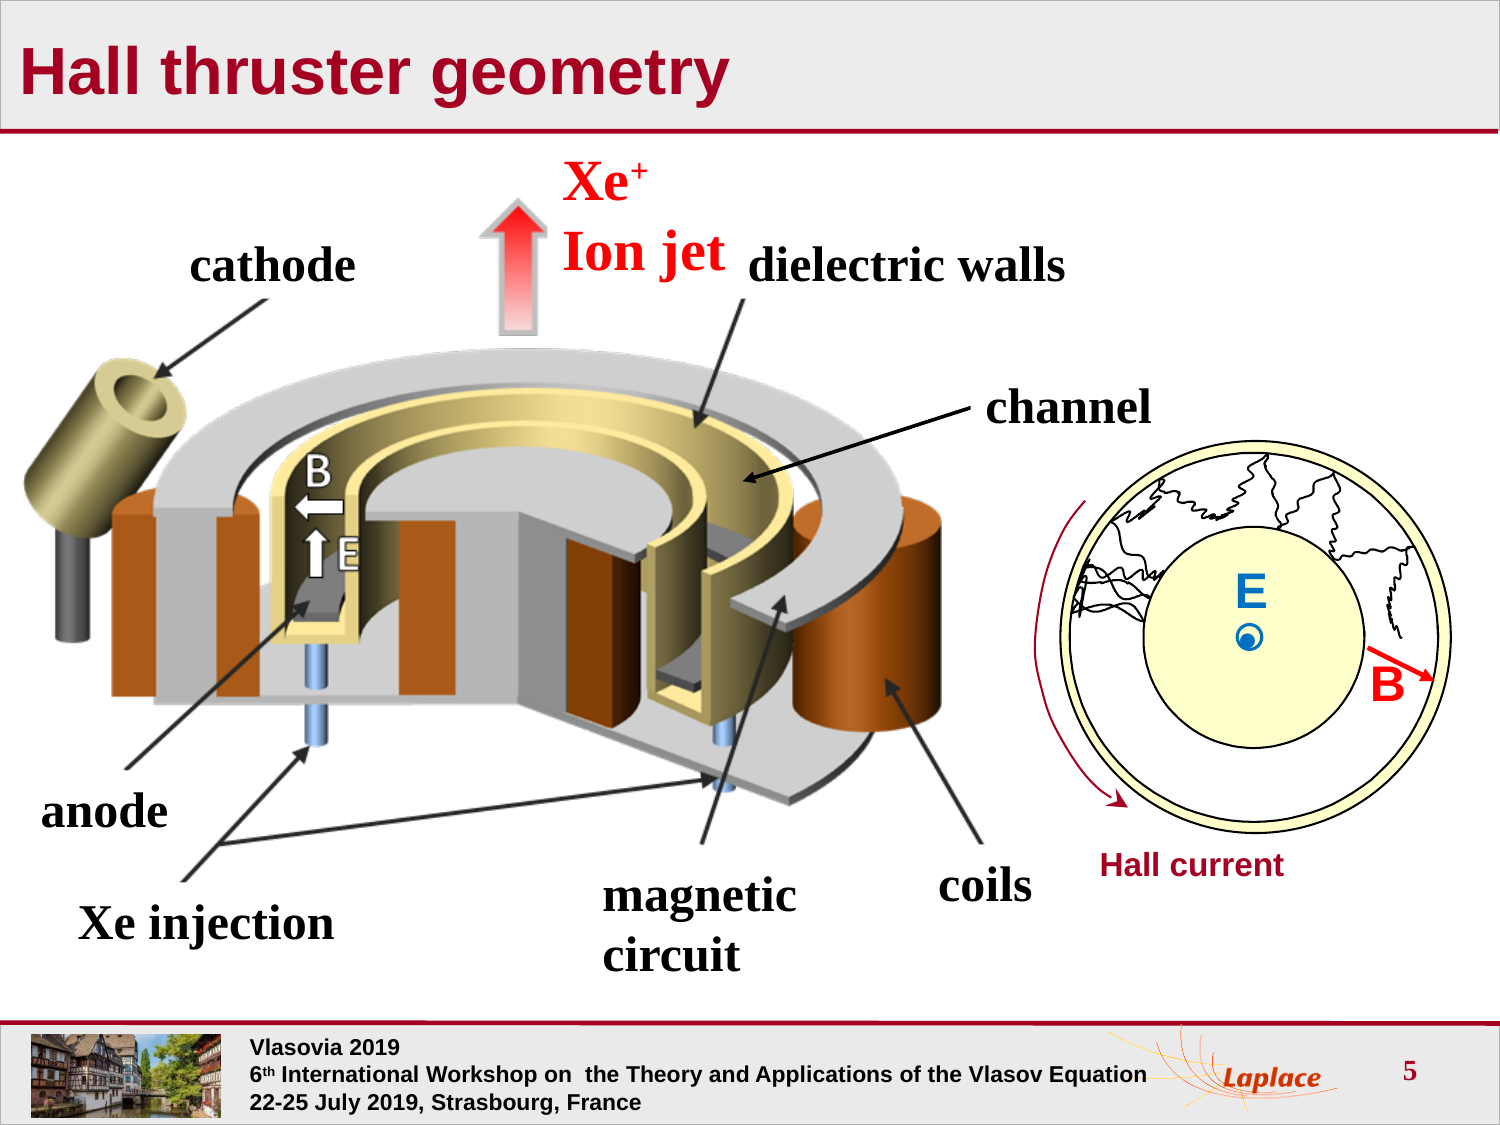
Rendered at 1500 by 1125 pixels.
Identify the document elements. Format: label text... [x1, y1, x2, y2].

title Hall thruster geometry [4, 11, 1418, 125]
picture [31, 1034, 221, 1118]
text_box [0, 0, 1500, 131]
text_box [1029, 440, 1451, 892]
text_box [0, 134, 1169, 991]
picture [1107, 1024, 1343, 1111]
